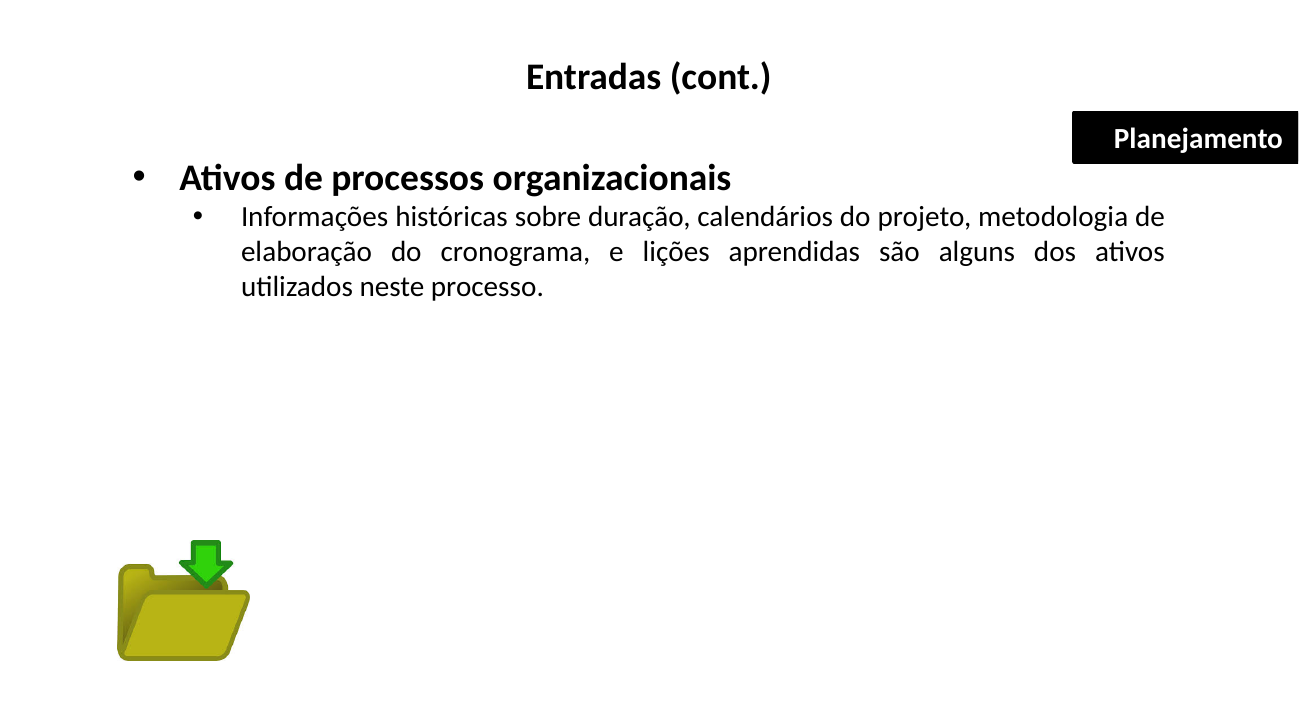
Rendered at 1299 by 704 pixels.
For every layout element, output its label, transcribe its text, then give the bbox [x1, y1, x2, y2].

text_box Ativos de processos organizacionais Informações históricas sobre duração, calendários do projeto, metodologia de elaboração do cronograma, e lições aprendidas são alguns dos ativos utilizados neste processo. [117, 145, 1181, 312]
picture [117, 540, 250, 661]
text_box Planejamento [1074, 112, 1299, 162]
text_box Entradas (cont.) [0, 44, 1299, 106]
